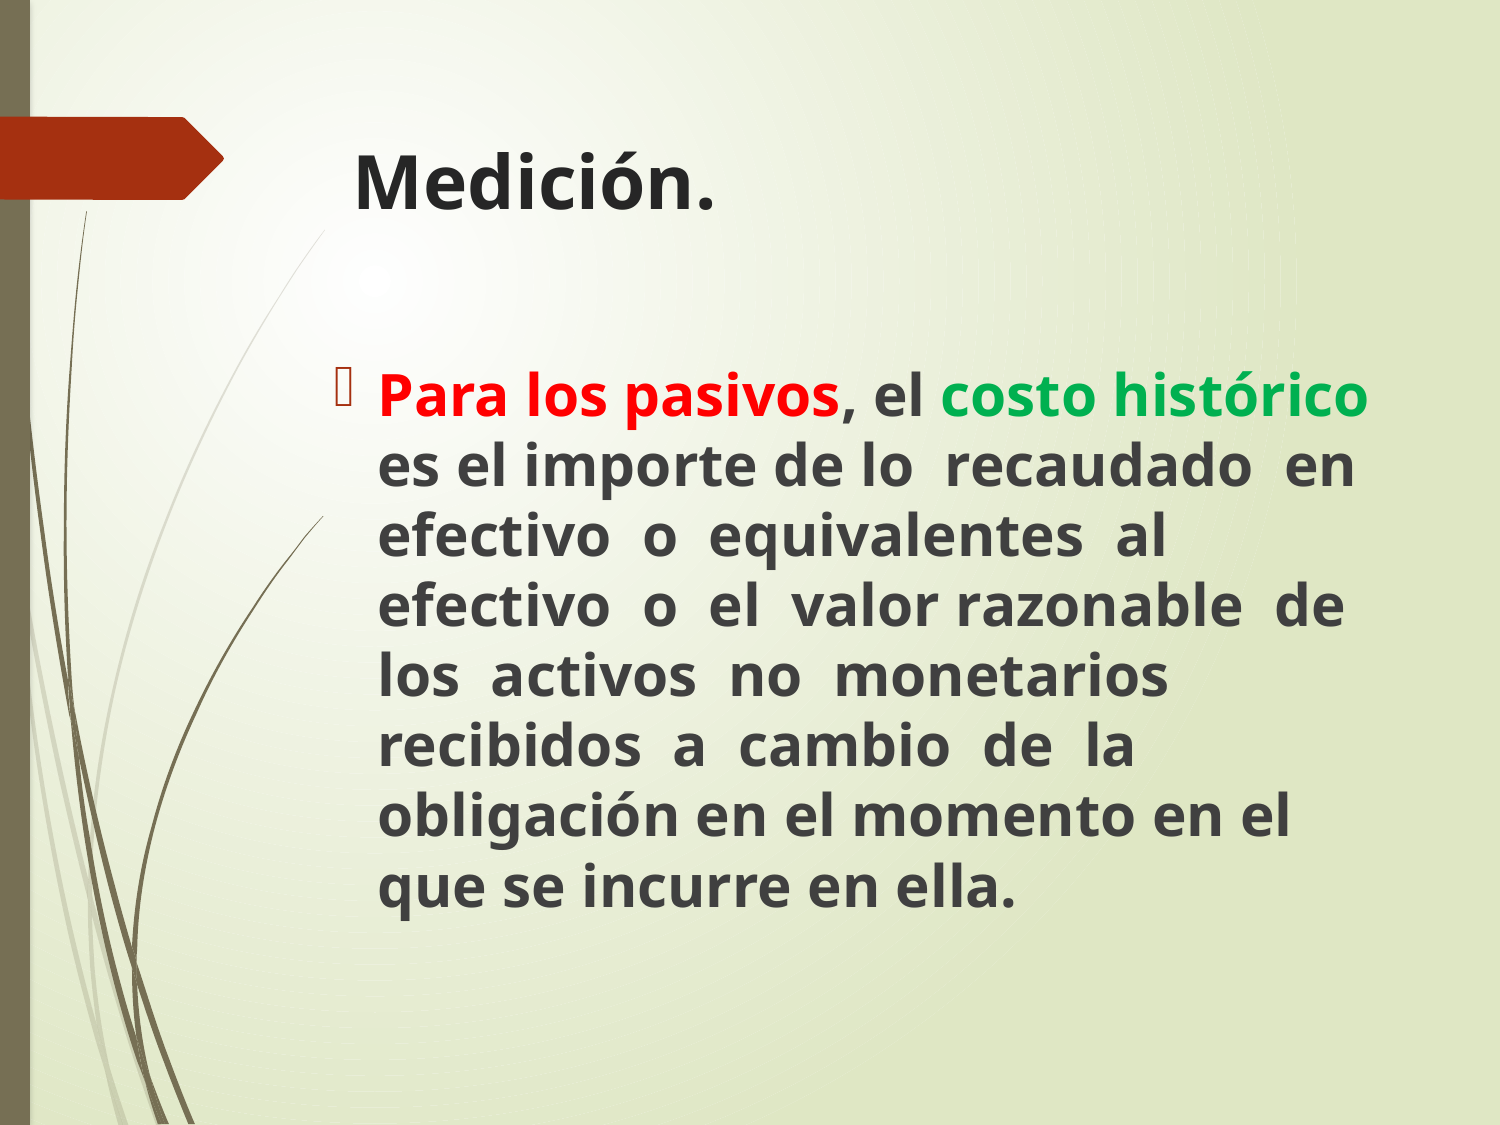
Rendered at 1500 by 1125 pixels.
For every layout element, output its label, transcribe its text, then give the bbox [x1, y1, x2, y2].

list Para los pasivos, el costo histórico es el importe de lo recaudado en efectivo o equivalentes al efectivo o el valor razonable de los activos no monetarios recibidos a cambio de la obligación en el momento en el que se incurre en ella. [318, 350, 1400, 970]
text_box Medición. [337, 127, 1435, 338]
